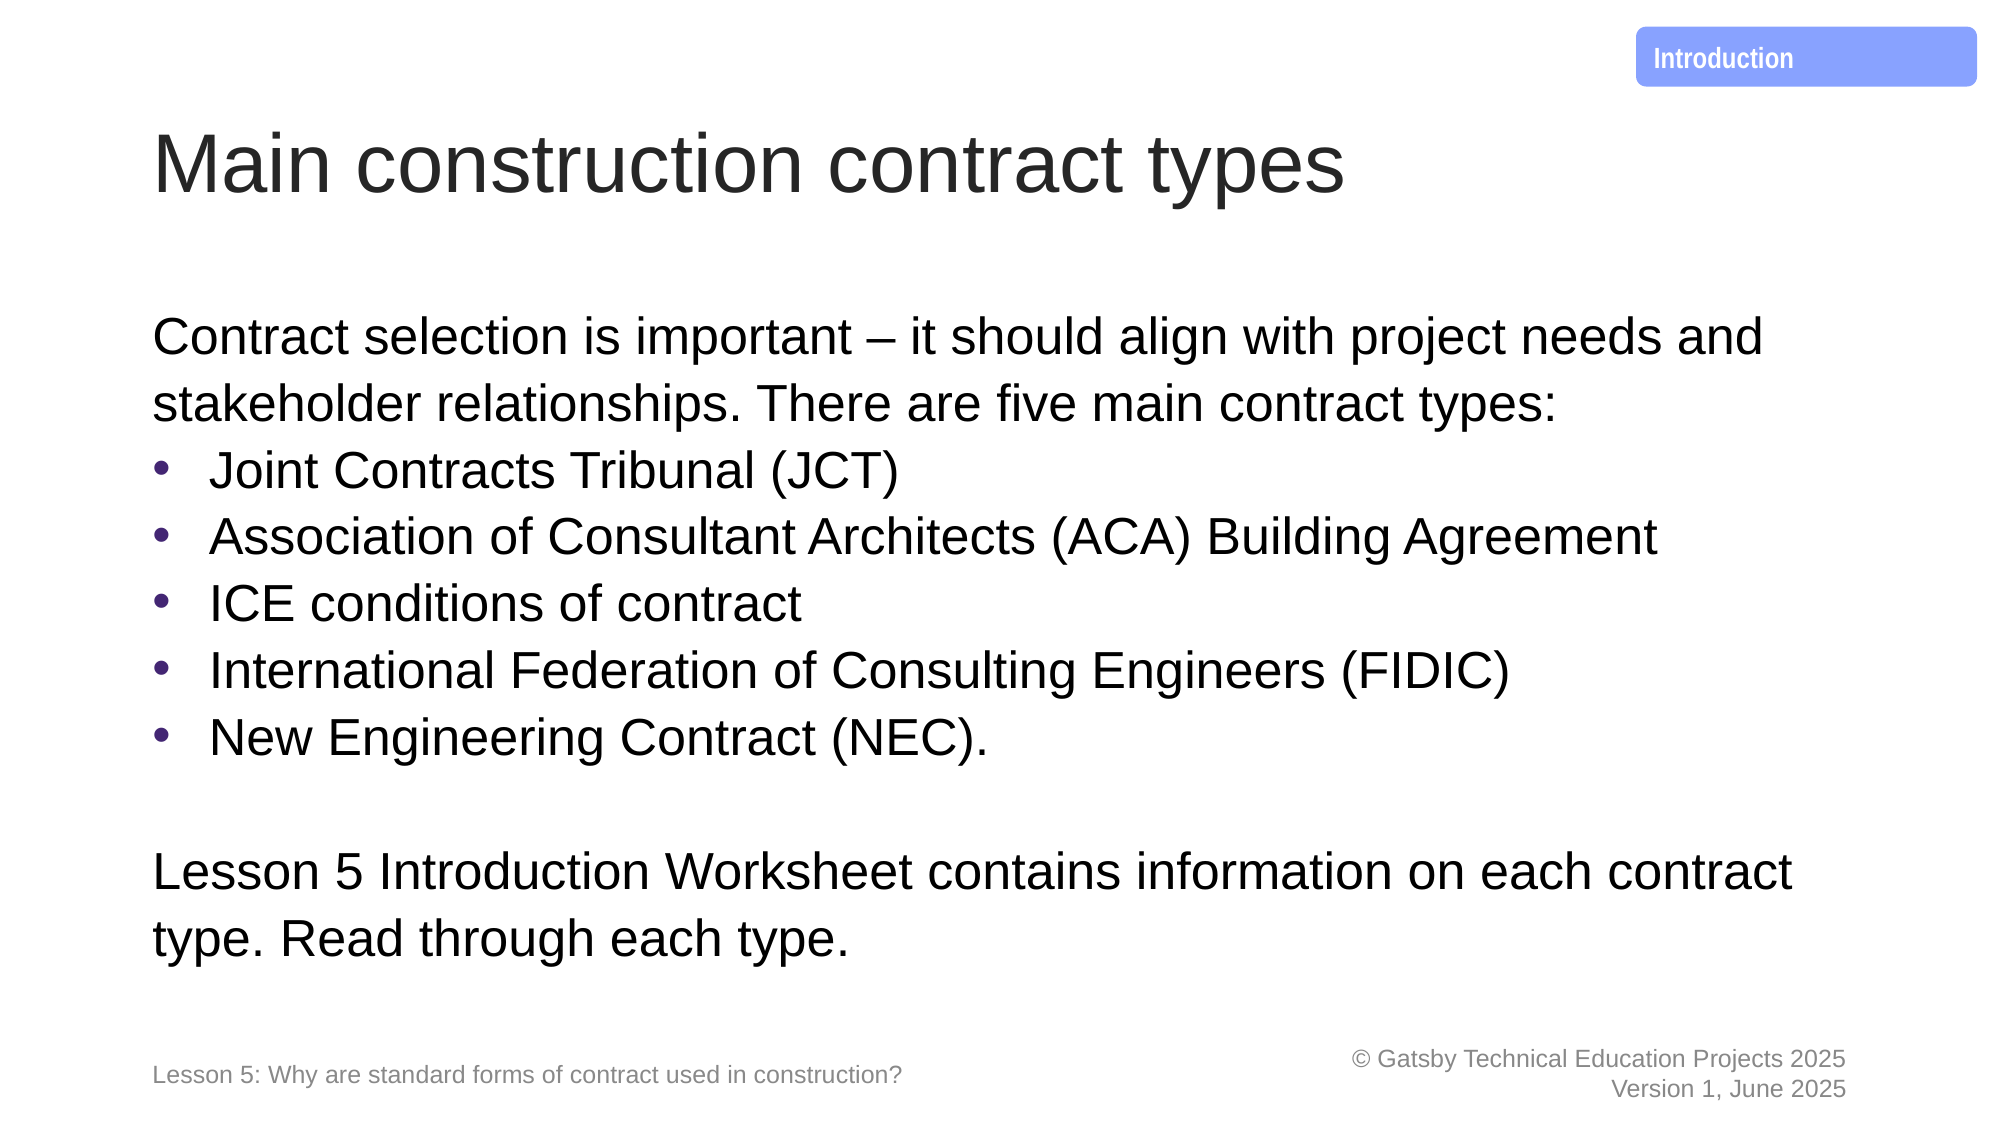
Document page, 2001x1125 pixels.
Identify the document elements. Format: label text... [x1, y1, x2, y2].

text_box Introduction [1636, 26, 1978, 87]
list Contract selection is important – it should align with project needs and stakeholder relationships. There are five main contract types: Joint Contracts Tribunal (JCT) Association of Consultant Architects (ACA) Building Agreement ICE conditions of contract International Federation of Consulting Engineers (FIDIC) New Engineering Contract (NEC). Lesson 5 Introduction Worksheet contains information on each contract type. Read through each type. [137, 290, 1863, 886]
text_box Main construction contract types [137, 56, 1612, 274]
list Lesson 5: Why are standard forms of contract used in construction? [137, 1042, 1000, 1103]
